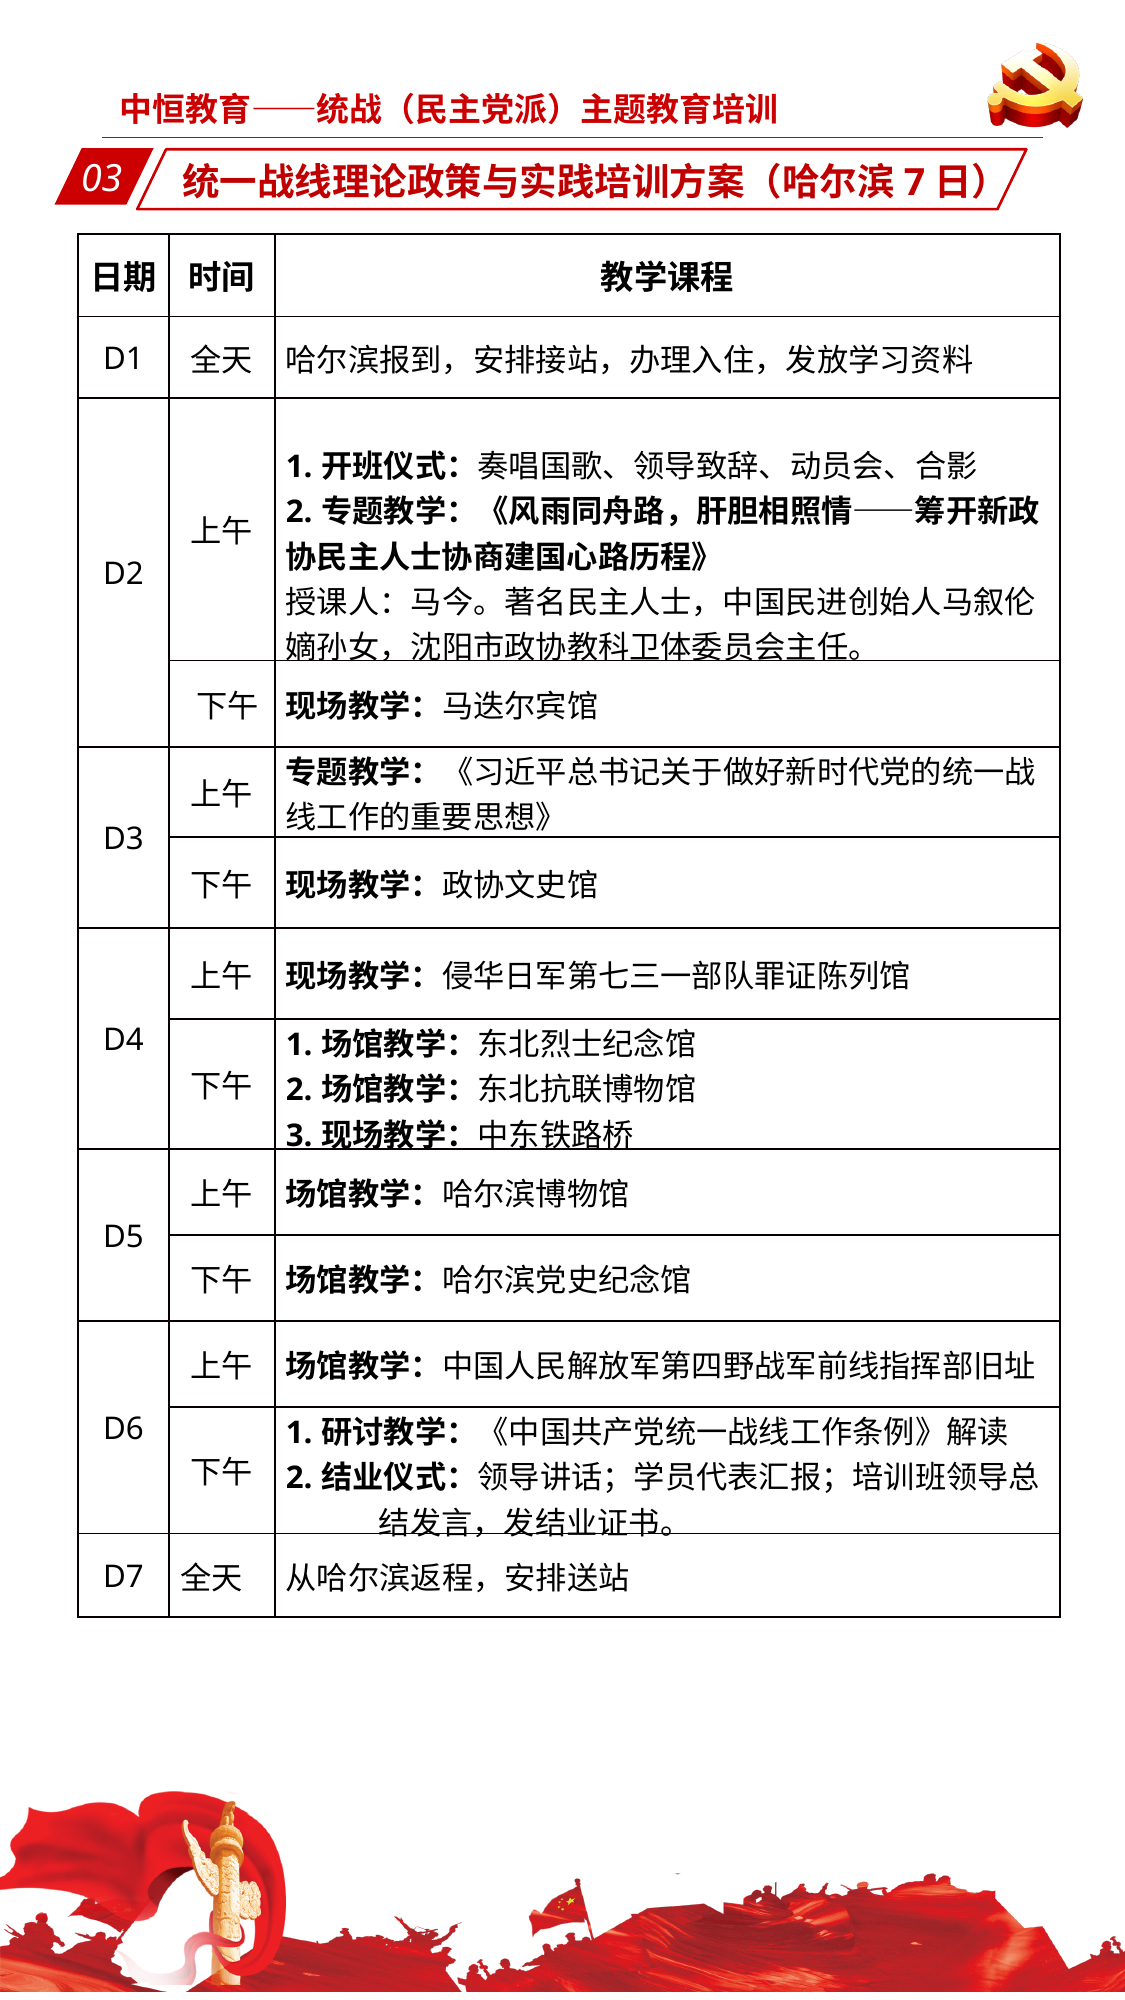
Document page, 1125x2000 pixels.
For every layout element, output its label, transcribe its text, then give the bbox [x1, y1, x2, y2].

table_header 教学课程 [276, 235, 1059, 316]
table_cell 下午 [170, 838, 274, 927]
table_cell 下午 [170, 1408, 274, 1533]
table_cell 1.场馆教学：东北烈士纪念馆 2.场馆教学：东北抗联博物馆 3.现场教学：中东铁路桥 [276, 1020, 1059, 1148]
table_cell D4 [79, 929, 168, 1148]
picture [0, 1790, 1125, 1992]
table_cell D2 [79, 399, 168, 746]
table_cell 全天 [170, 317, 274, 397]
table_cell 1.研讨教学：《中国共产党统一战线工作条例》解读 2.结业仪式：领导讲话；学员代表汇报；培训班领导总 结发言，发结业证书。 [276, 1408, 1059, 1533]
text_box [54, 146, 161, 208]
table_cell 现场教学：侵华日军第七三一部队罪证陈列馆 [276, 929, 1059, 1018]
table_header 日期 [79, 235, 168, 316]
table_cell 场馆教学：哈尔滨党史纪念馆 [276, 1236, 1059, 1320]
table_cell 下午 [170, 661, 274, 746]
table_cell 全天 [170, 1534, 274, 1616]
table_cell D6 [79, 1322, 168, 1533]
table_cell 从哈尔滨返程，安排送站 [276, 1534, 1059, 1616]
table_cell 哈尔滨报到，安排接站，办理入住，发放学习资料 [276, 317, 1059, 397]
table_cell 上午 [170, 929, 274, 1018]
table_cell 专题教学：《习近平总书记关于做好新时代党的统一战线工作的重要思想》 [276, 748, 1059, 836]
table_cell D1 [79, 317, 168, 397]
table_cell 下午 [170, 1020, 274, 1148]
table_cell D5 [79, 1150, 168, 1320]
table_cell D3 [79, 748, 168, 927]
picture [987, 42, 1083, 129]
table_cell 上午 [170, 1150, 274, 1234]
table_cell 现场教学：政协文史馆 [276, 838, 1059, 927]
table_cell 上午 [170, 748, 274, 836]
text_box 中恒教育——统战（民主党派）主题教育培训 [89, 77, 809, 139]
table_cell D7 [79, 1534, 168, 1616]
table_cell 现场教学：马迭尔宾馆 [276, 661, 1059, 746]
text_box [137, 149, 1044, 210]
table_cell 1.开班仪式：奏唱国歌、领导致辞、动员会、合影 2.专题教学：《风雨同舟路，肝胆相照情——筹开新政协民主人士协商建国心路历程》 授课人：马今。著名民主人士，中国民进创始人马叙伦嫡孙女，沈阳市政协教科卫体委员会主任。 [276, 399, 1059, 660]
table_cell 上午 [170, 399, 274, 660]
table_cell 场馆教学：哈尔滨博物馆 [276, 1150, 1059, 1234]
table_cell 上午 [170, 1322, 274, 1406]
table_header 时间 [170, 235, 274, 316]
table_cell 场馆教学：中国人民解放军第四野战军前线指挥部旧址 [276, 1322, 1059, 1406]
table_cell 下午 [170, 1236, 274, 1320]
